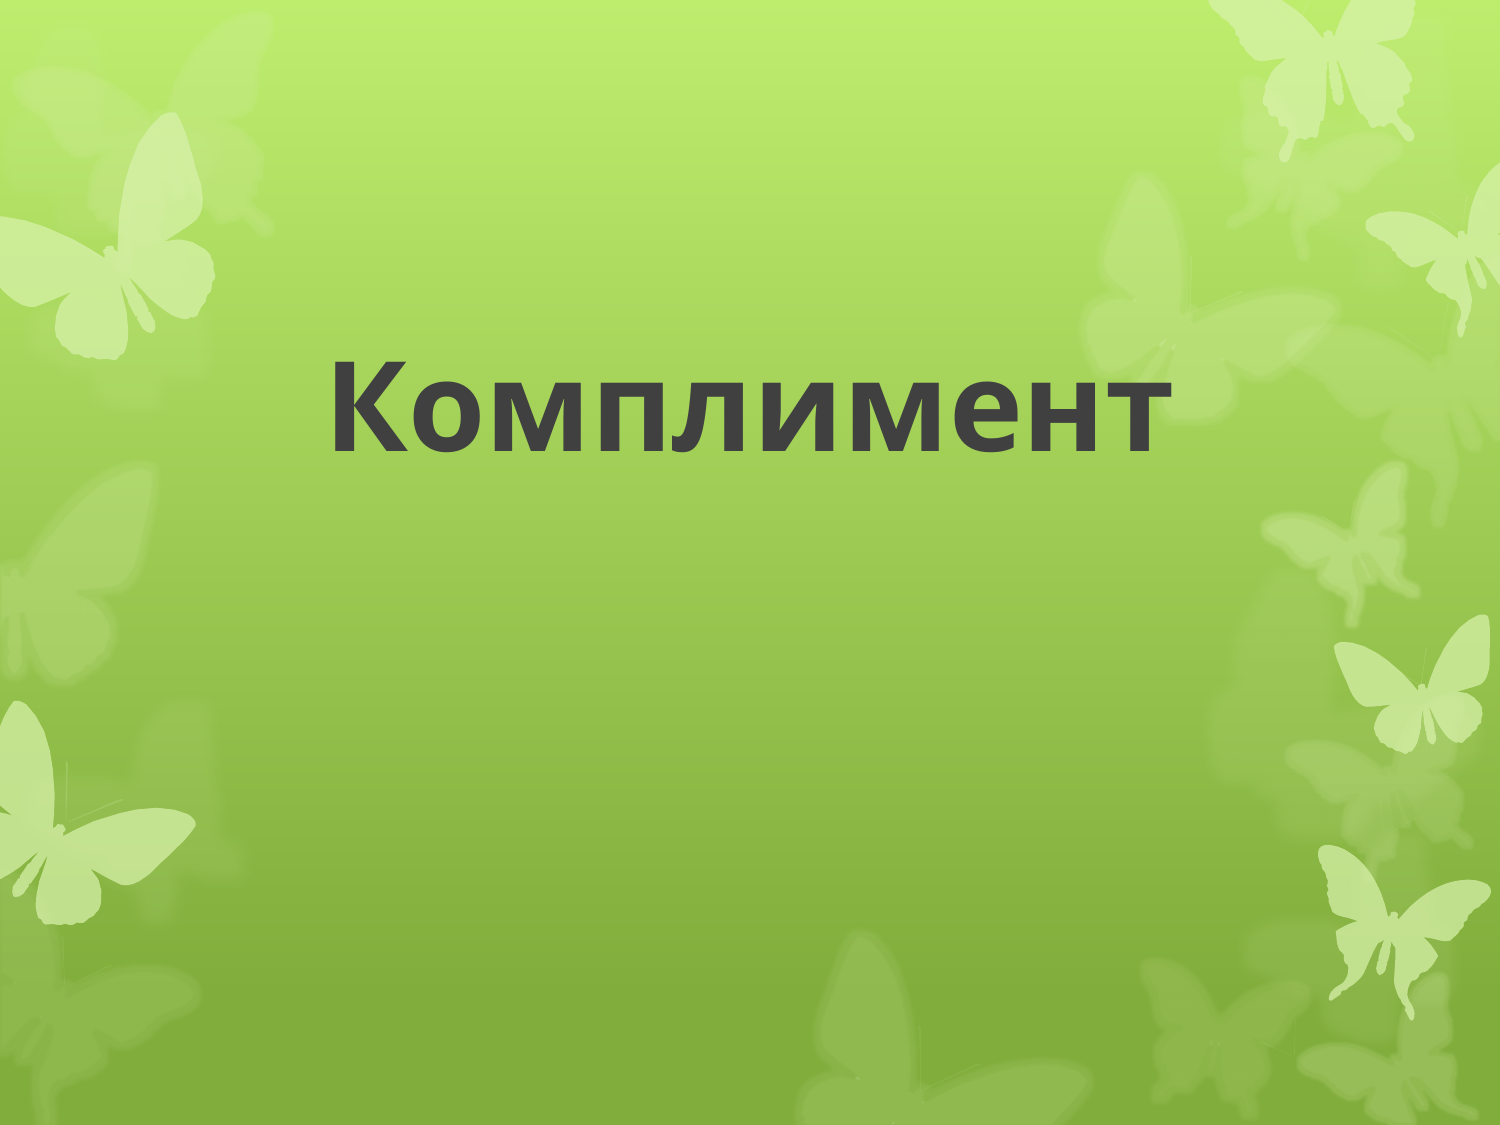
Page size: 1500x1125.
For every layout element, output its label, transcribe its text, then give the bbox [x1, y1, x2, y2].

title Комплимент [165, 110, 1335, 693]
